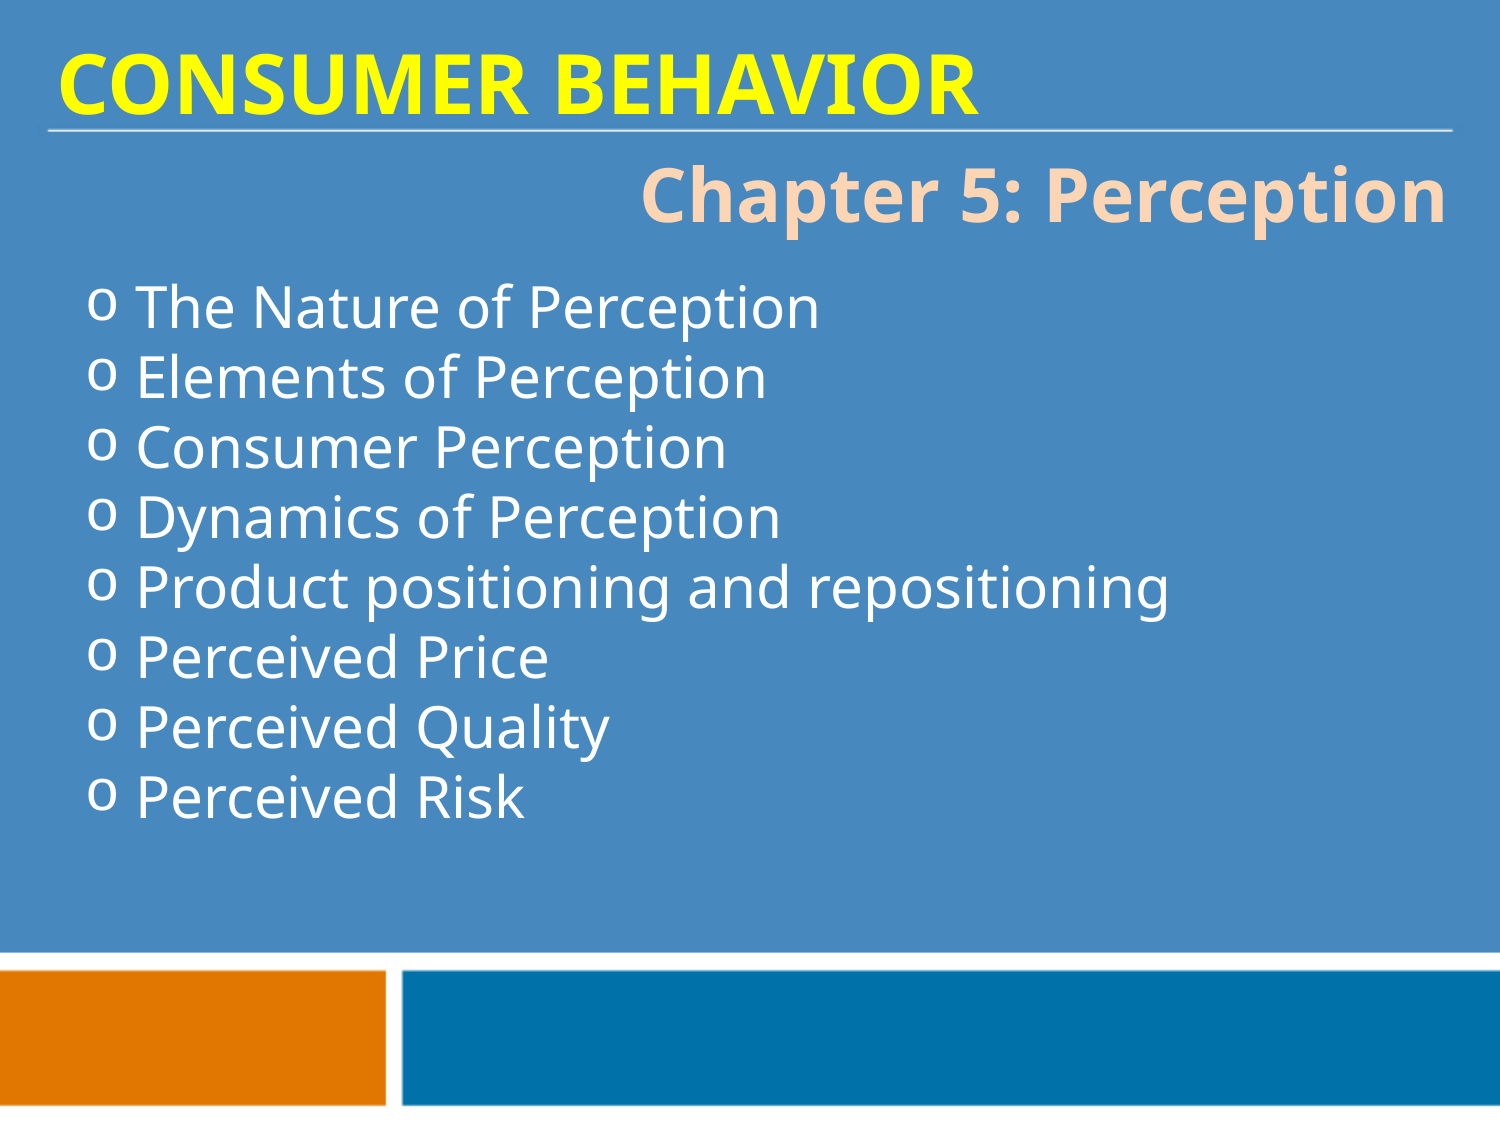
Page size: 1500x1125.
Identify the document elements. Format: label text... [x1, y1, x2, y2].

picture [0, 0, 1500, 1125]
text_box CONSUMER BEHAVIOR [41, 23, 1459, 124]
text_box Chapter 5: Perception [0, 140, 1464, 246]
text_box The Nature of Perception Elements of Perception Consumer Perception Dynamics of Perception Product positioning and repositioning Perceived Price Perceived Quality Perceived Risk [70, 262, 1454, 838]
